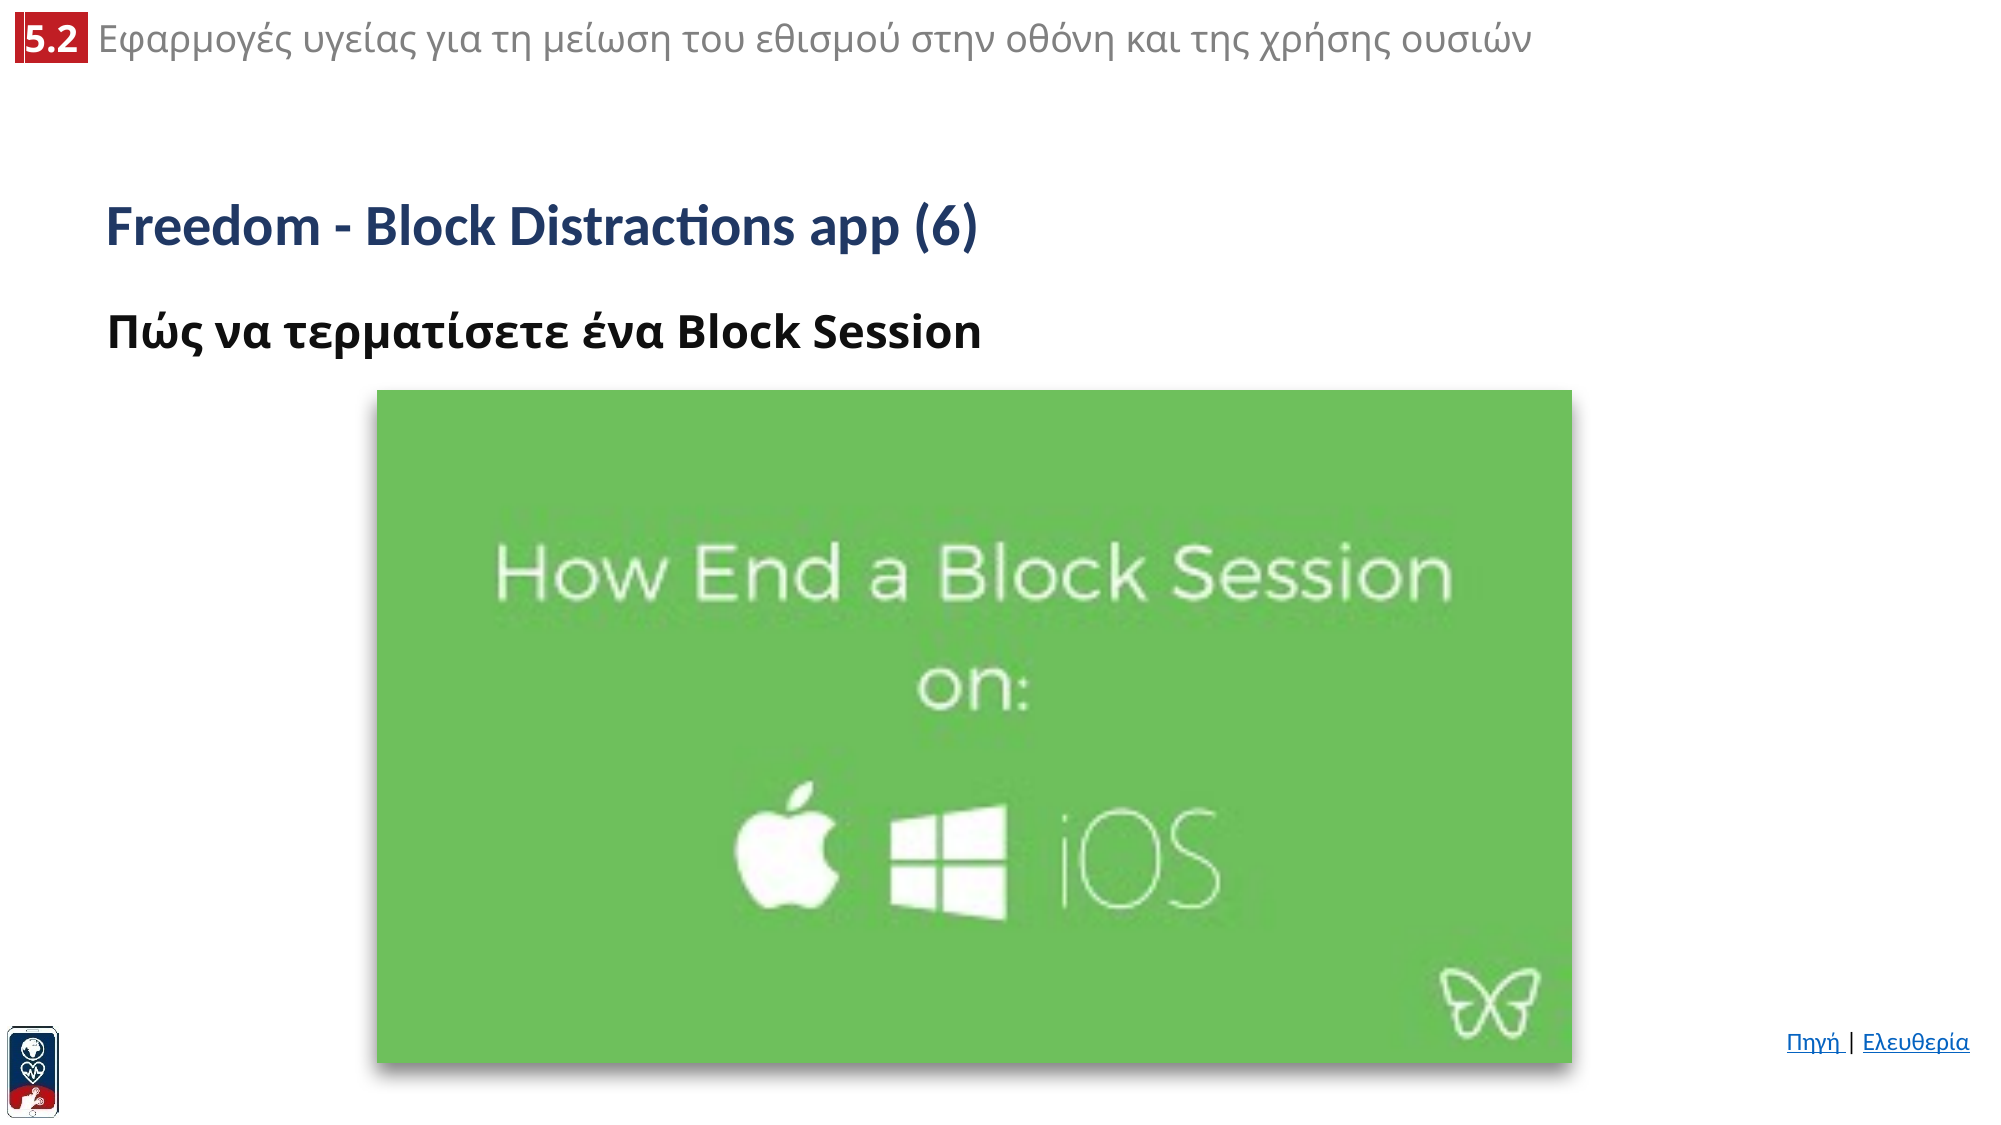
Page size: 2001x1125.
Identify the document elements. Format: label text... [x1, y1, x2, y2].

title Freedom - Block Distractions app (6) [91, 177, 1906, 277]
list Πώς να τερματίσετε ένα Block Session [91, 295, 1052, 1094]
text_box Πηγή | Ελευθερία [1589, 1017, 1986, 1063]
picture [376, 390, 1572, 1063]
picture [7, 1026, 59, 1118]
